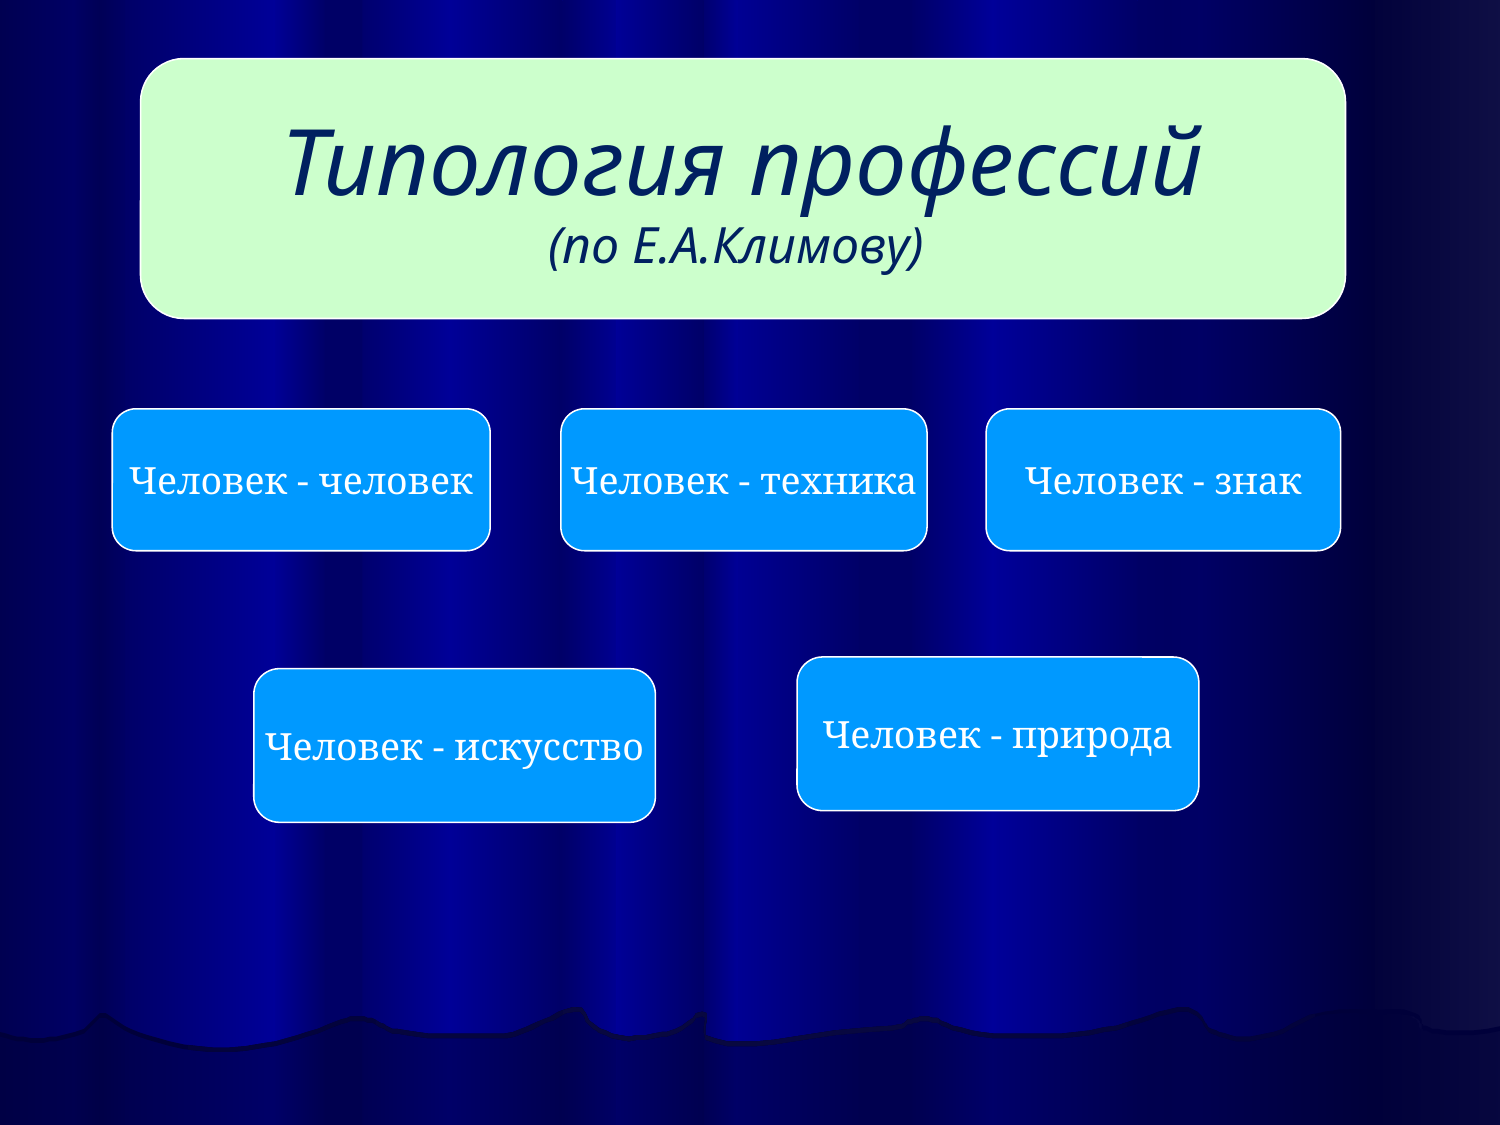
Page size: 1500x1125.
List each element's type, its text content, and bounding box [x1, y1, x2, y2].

text_box Человек - человек [112, 408, 491, 551]
text_box Человек - природа [797, 656, 1199, 811]
text_box Человек - искусство [253, 668, 656, 823]
text_box Типология профессий (по Е.А.Климову) [140, 58, 1346, 319]
text_box Человек - знак [986, 408, 1341, 551]
text_box Человек - техника [560, 408, 928, 551]
